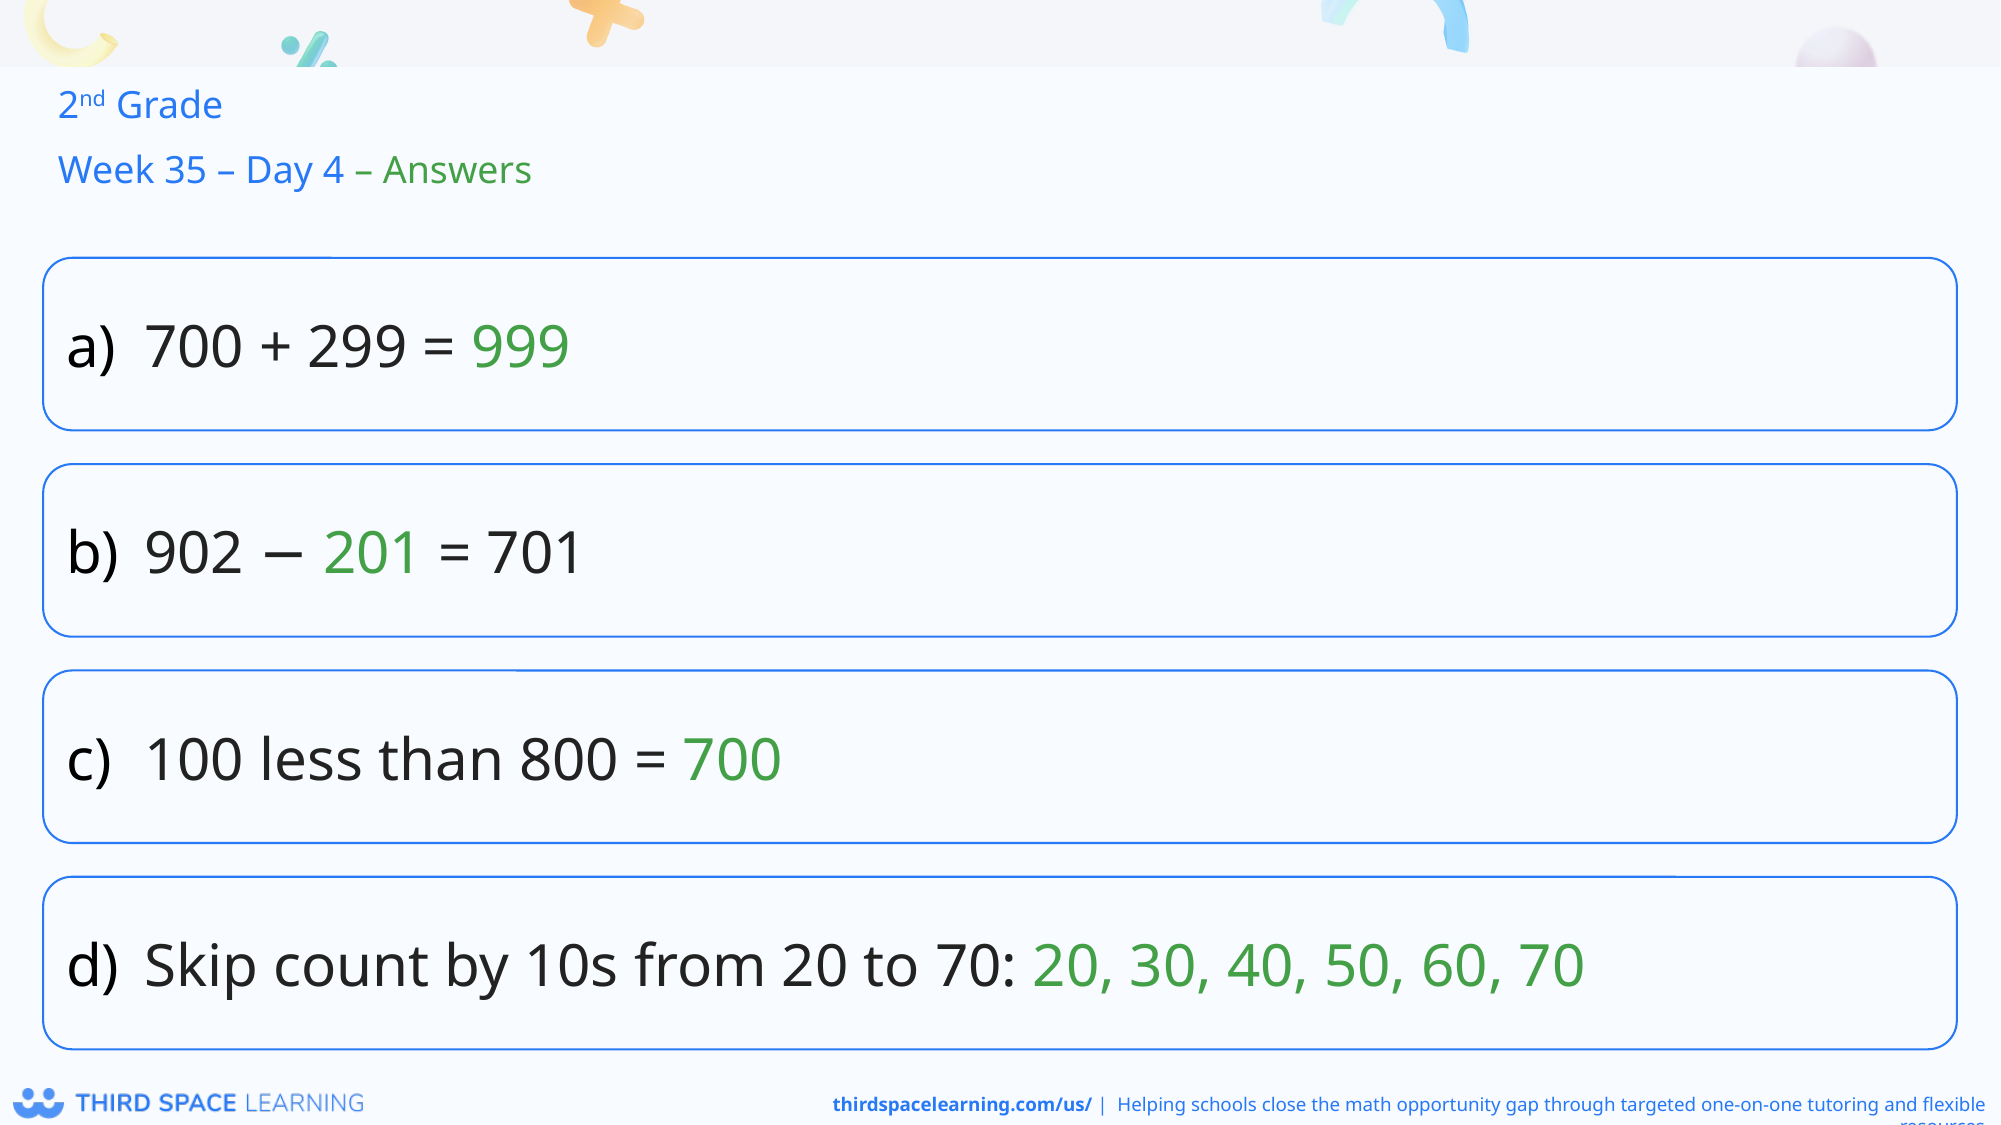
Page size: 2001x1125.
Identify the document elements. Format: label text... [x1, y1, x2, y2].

list Skip count by 10s from 20 to 70: 20, 30, 40, 50, 60, 70 [129, 891, 1939, 1035]
picture [13, 1088, 365, 1119]
text_box 2nd Grade Week 35 – Day 4 – Answers [43, 73, 705, 212]
list 700 + 299 = 999 [129, 272, 1939, 416]
list 902 − 201 = 701 [129, 478, 1939, 623]
list 100 less than 800 = 700 [129, 684, 1939, 829]
picture [0, 0, 2000, 67]
